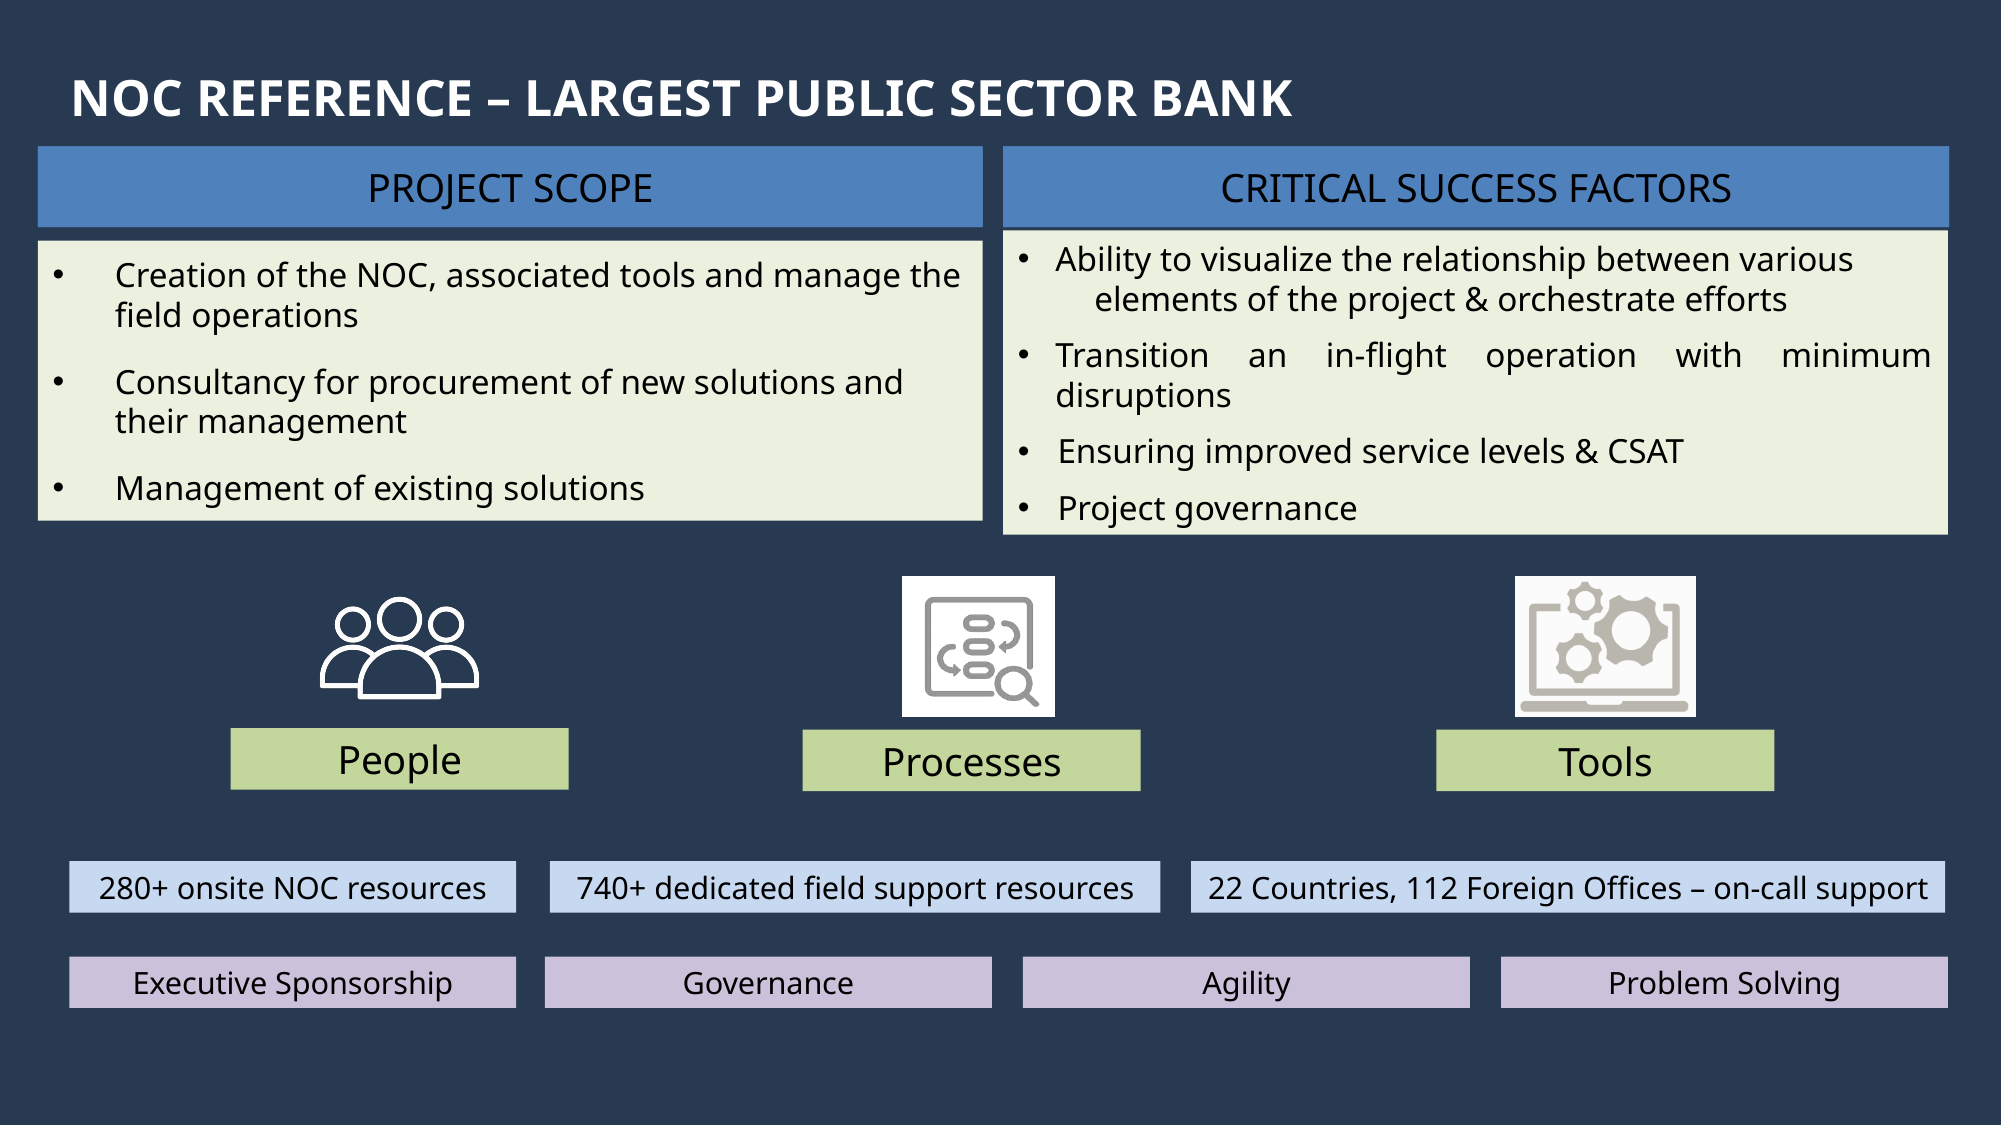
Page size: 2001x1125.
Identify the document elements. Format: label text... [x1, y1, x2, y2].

text_box Processes [802, 729, 1141, 792]
text_box Ability to visualize the relationship between various elements of the project & orchestrate efforts Transition an in-flight operation with minimum disruptions Ensuring improved service levels & CSAT Project governance [1003, 230, 1948, 535]
picture [901, 576, 1055, 717]
text_box 740+ dedicated field support resources [549, 861, 1161, 913]
text_box Creation of the NOC, associated tools and manage the field operations Consultancy for procurement of new solutions and their management Management of existing solutions [36, 238, 985, 523]
text_box People [230, 728, 569, 790]
text_box Tools [1436, 729, 1775, 792]
text_box PROJECT SCOPE [36, 144, 985, 229]
title NOC REFERENCE – LARGEST PUBLIC SECTOR BANK [70, 0, 1930, 199]
text_box Agility [1022, 956, 1470, 1008]
text_box CRITICAL SUCCESS FACTORS [1001, 144, 1951, 229]
picture [1514, 576, 1697, 717]
text_box Problem Solving [1501, 956, 1948, 1008]
text_box 280+ onsite NOC resources [69, 861, 517, 913]
text_box 22 Countries, 112 Foreign Offices – on-call support [1191, 861, 1946, 913]
text_box Executive Sponsorship [69, 956, 517, 1008]
picture [316, 566, 483, 734]
text_box Governance [544, 956, 992, 1008]
